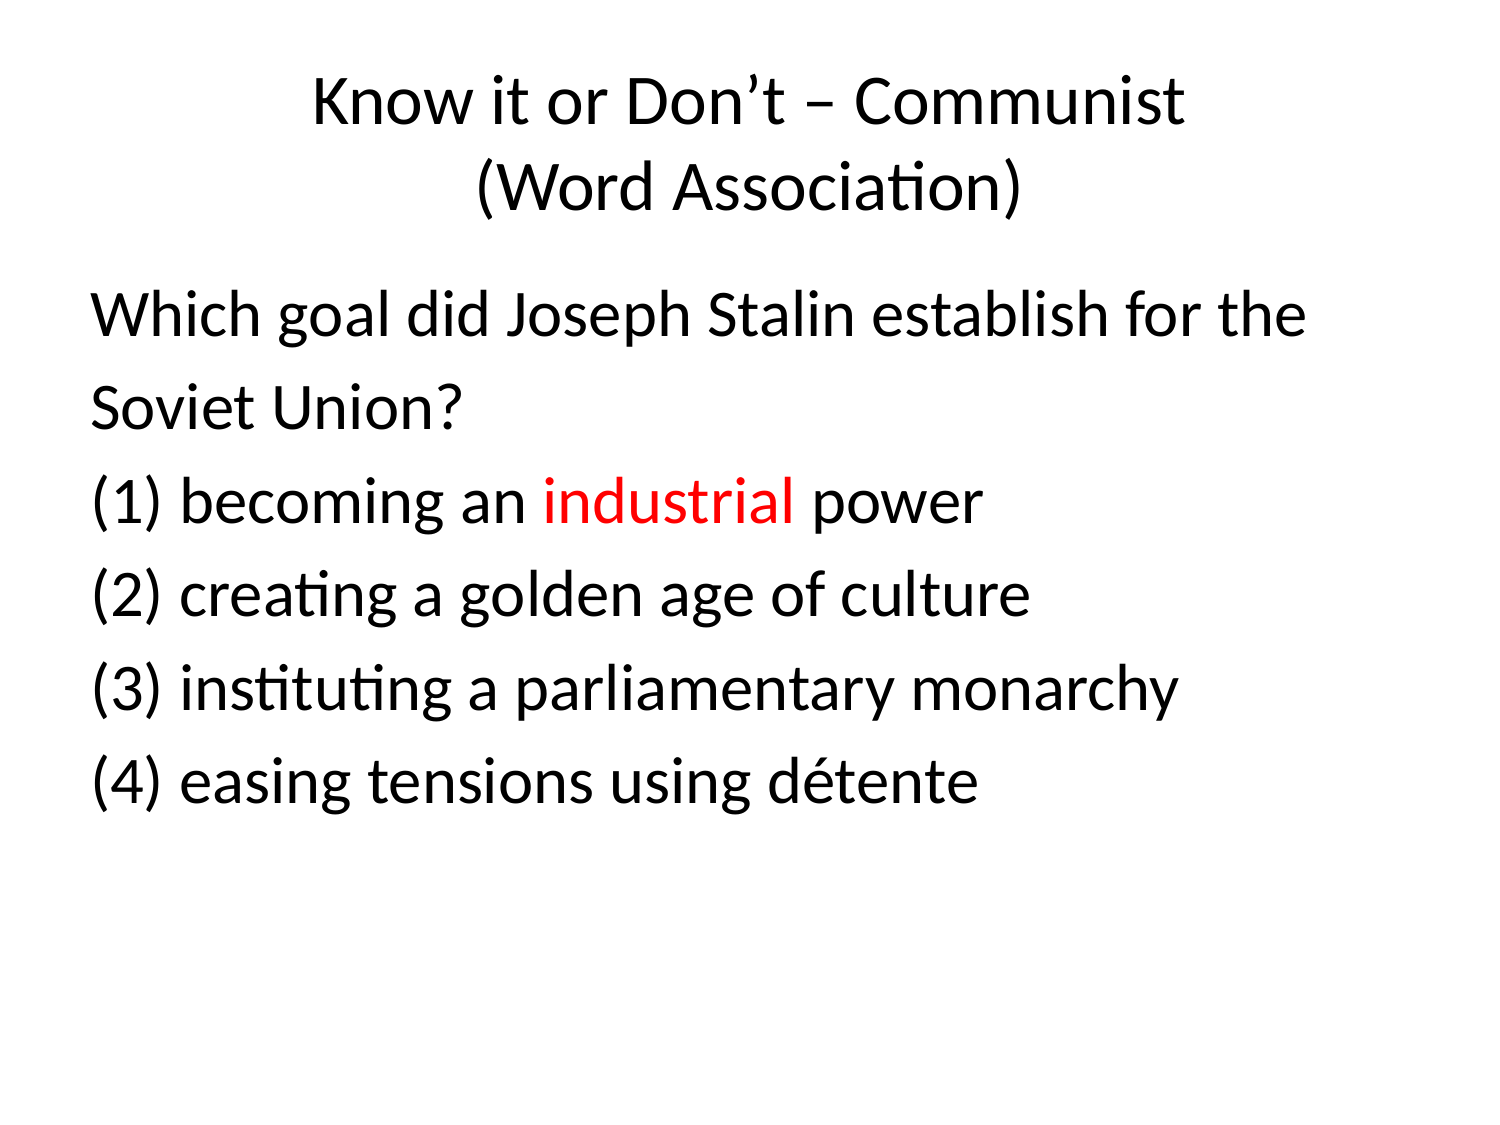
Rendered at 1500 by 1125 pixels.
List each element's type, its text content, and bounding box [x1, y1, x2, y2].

list Which goal did Joseph Stalin establish for the Soviet Union? (1) becoming an industrial power (2) creating a golden age of culture (3) instituting a parliamentary monarchy (4) easing tensions using détente [75, 262, 1425, 1005]
title Know it or Don’t – Communist (Word Association) [75, 45, 1425, 233]
